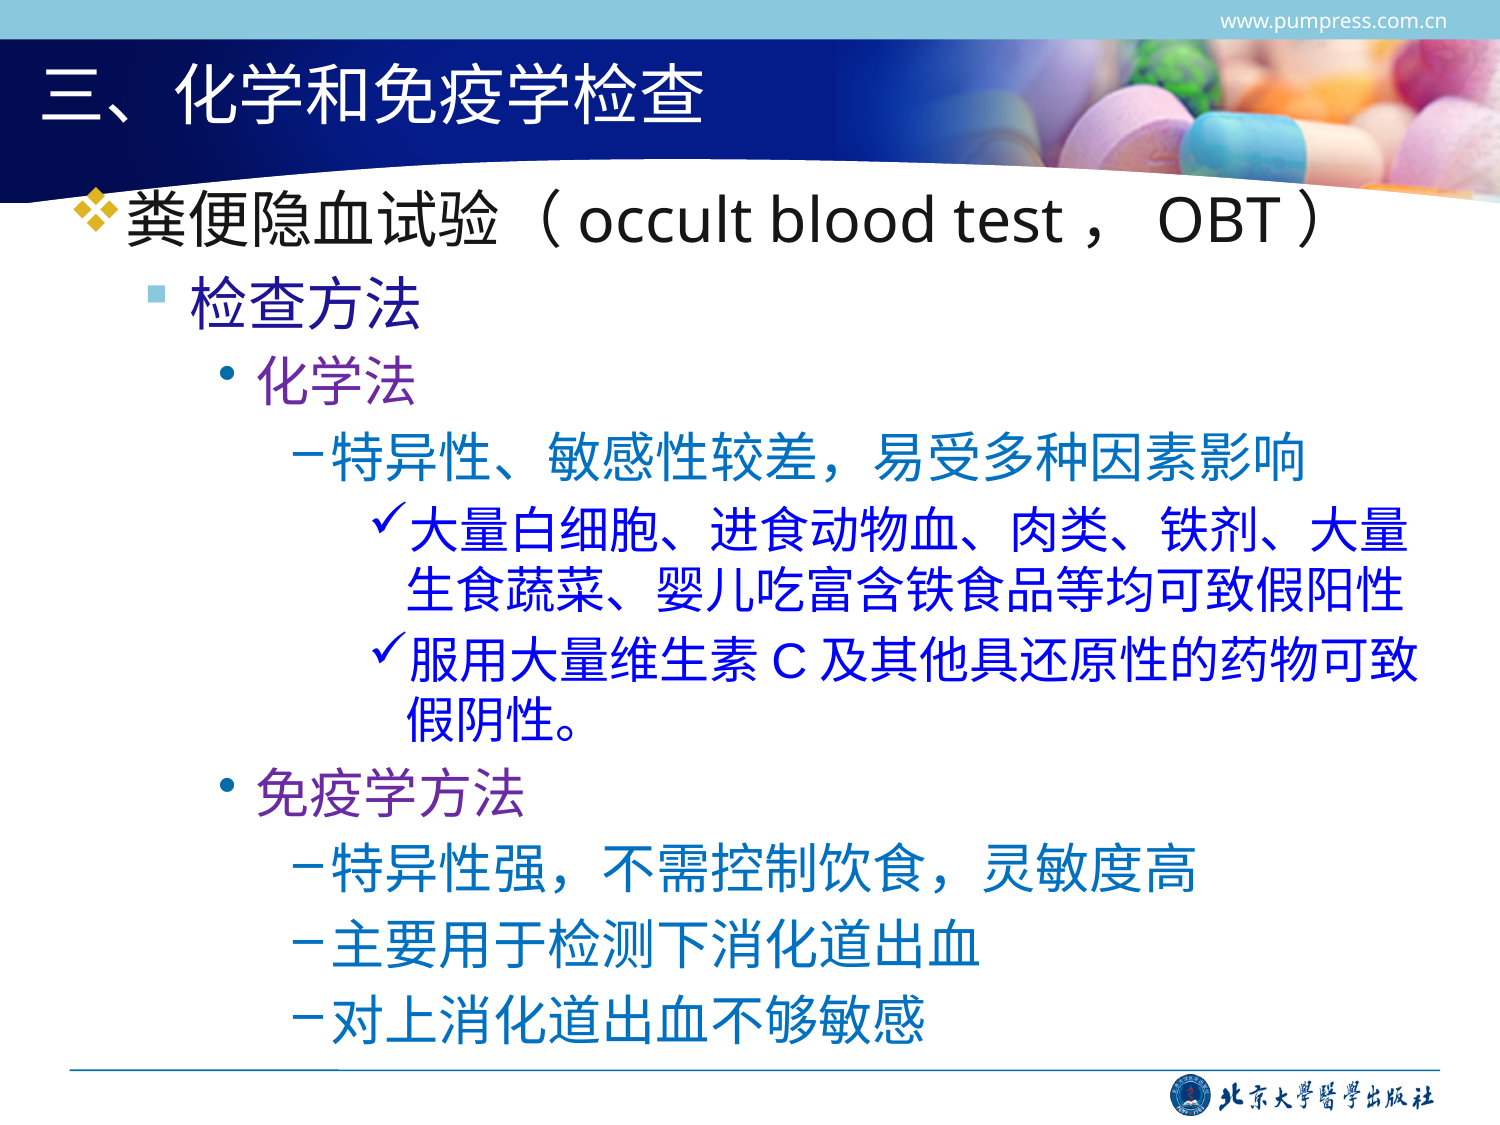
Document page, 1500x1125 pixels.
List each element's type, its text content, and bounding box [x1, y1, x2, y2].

picture [0, 40, 1500, 203]
slide_number www.pumpress.com.cn [1024, 0, 1463, 38]
title 三、化学和免疫学检查 [23, 46, 1349, 140]
list 粪便隐血试验（occult blood test，OBT） 检查方法 化学法 特异性、敏感性较差，易受多种因素影响 大量白细胞、进食动物血、肉类、铁剂、大量生食蔬菜、婴儿吃富含铁食品等均可致假阳性 服用大量维生素C及其他具还原性的药物可致假阴性。 免疫学方法 特异性强，不需控制饮食，灵敏度高 主要用于检测下消化道出血 对上消化道出血不够敏感 [52, 172, 1466, 999]
picture [1170, 1074, 1436, 1118]
